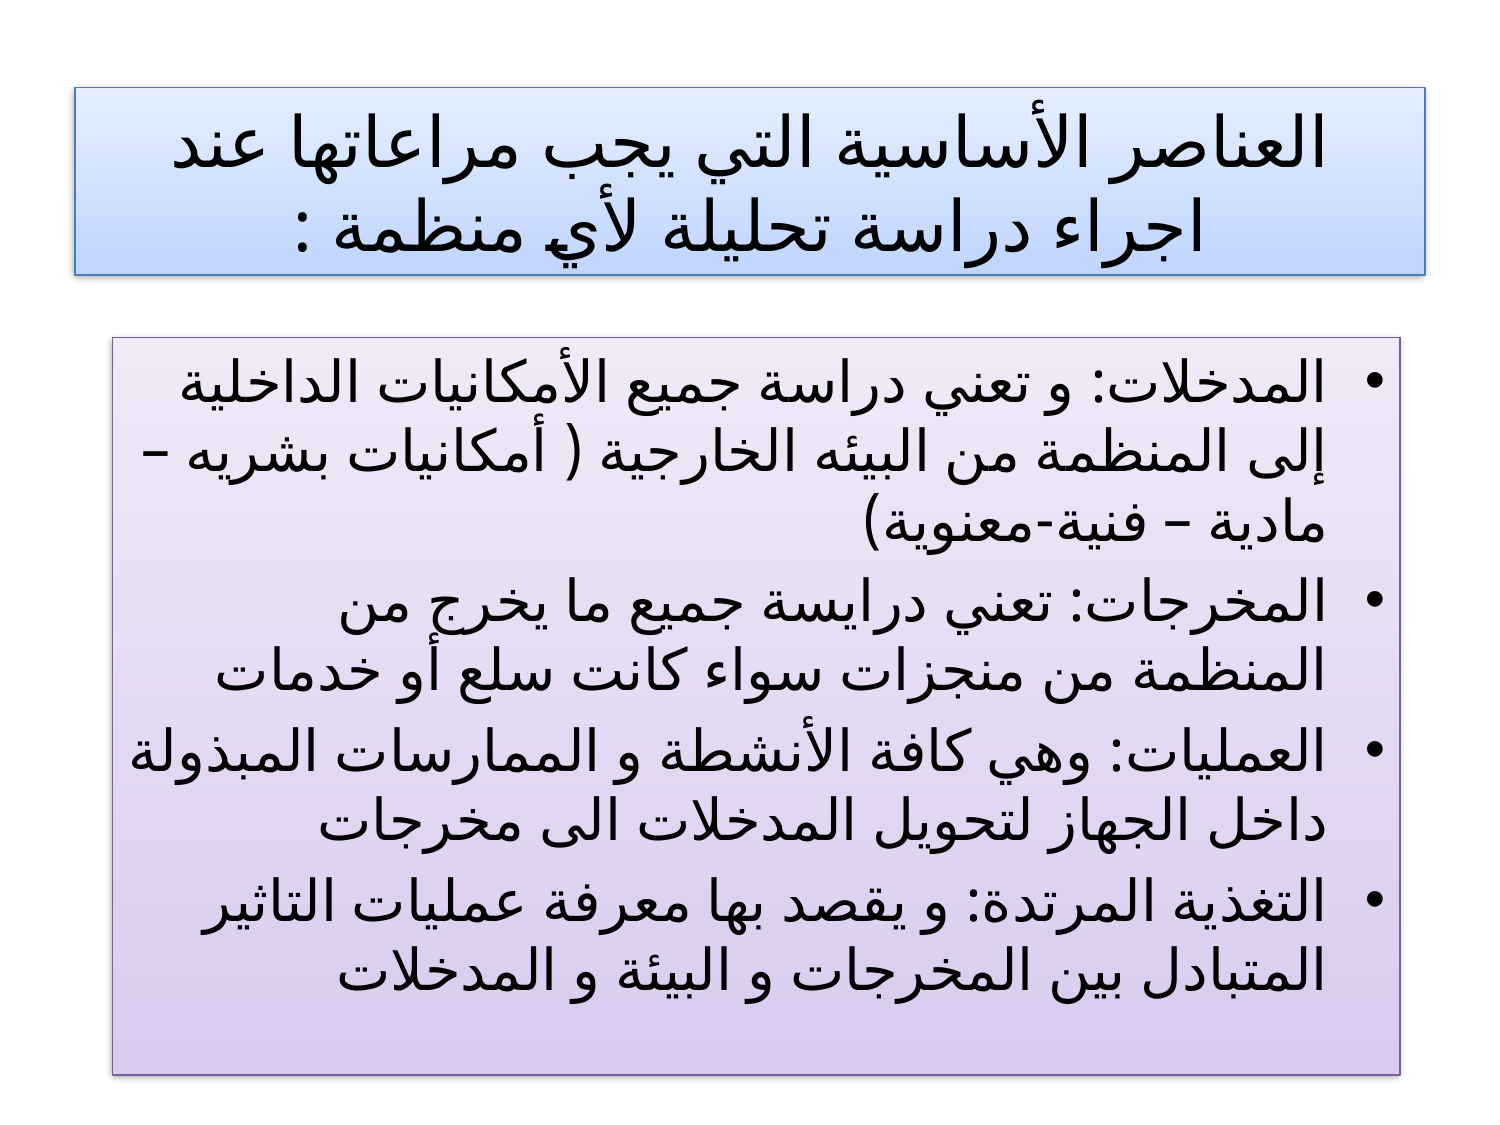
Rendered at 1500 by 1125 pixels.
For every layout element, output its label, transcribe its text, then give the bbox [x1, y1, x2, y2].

title العناصر الأساسية التي يجب مراعاتها عند اجراء دراسة تحليلة لأي منظمة : [74, 87, 1426, 276]
list المدخلات: و تعني دراسة جميع الأمكانيات الداخلية إلى المنظمة من البيئه الخارجية ( أمكانيات بشريه –مادية – فنية-معنوية) المخرجات: تعني درايسة جميع ما يخرج من المنظمة من منجزات سواء كانت سلع أو خدمات العمليات: وهي كافة الأنشطة و الممارسات المبذولة داخل الجهاز لتحويل المدخلات الى مخرجات التغذية المرتدة: و يقصد بها معرفة عمليات التاثير المتبادل بين المخرجات و البيئة و المدخلات [112, 337, 1401, 1076]
